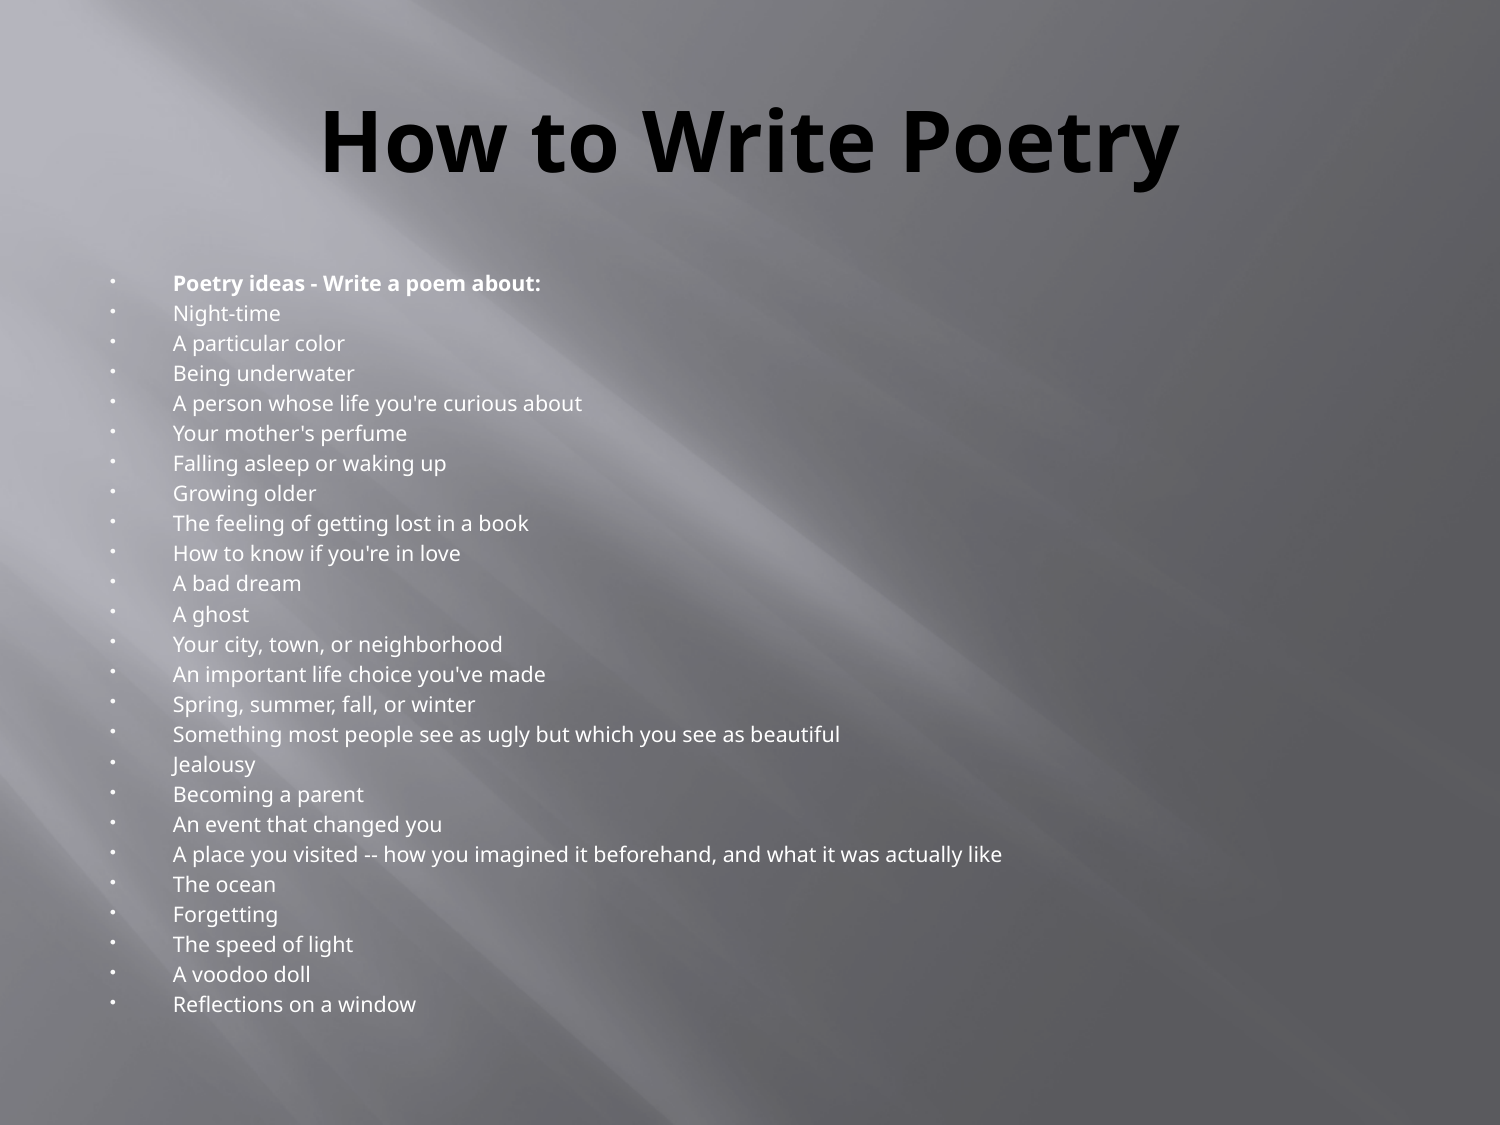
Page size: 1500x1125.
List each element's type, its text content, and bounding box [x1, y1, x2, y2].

title How to Write Poetry [75, 45, 1425, 233]
list Poetry ideas - Write a poem about: Night-time A particular color Being underwater A person whose life you're curious about Your mother's perfume Falling asleep or waking up Growing older The feeling of getting lost in a book How to know if you're in love A bad dream A ghost Your city, town, or neighborhood An important life choice you've made Spring, summer, fall, or winter Something most people see as ugly but which you see as beautiful Jealousy Becoming a parent An event that changed you A place you visited -- how you imagined it beforehand, and what it was actually like The ocean Forgetting The speed of light A voodoo doll Reflections on a window [75, 262, 1425, 1035]
